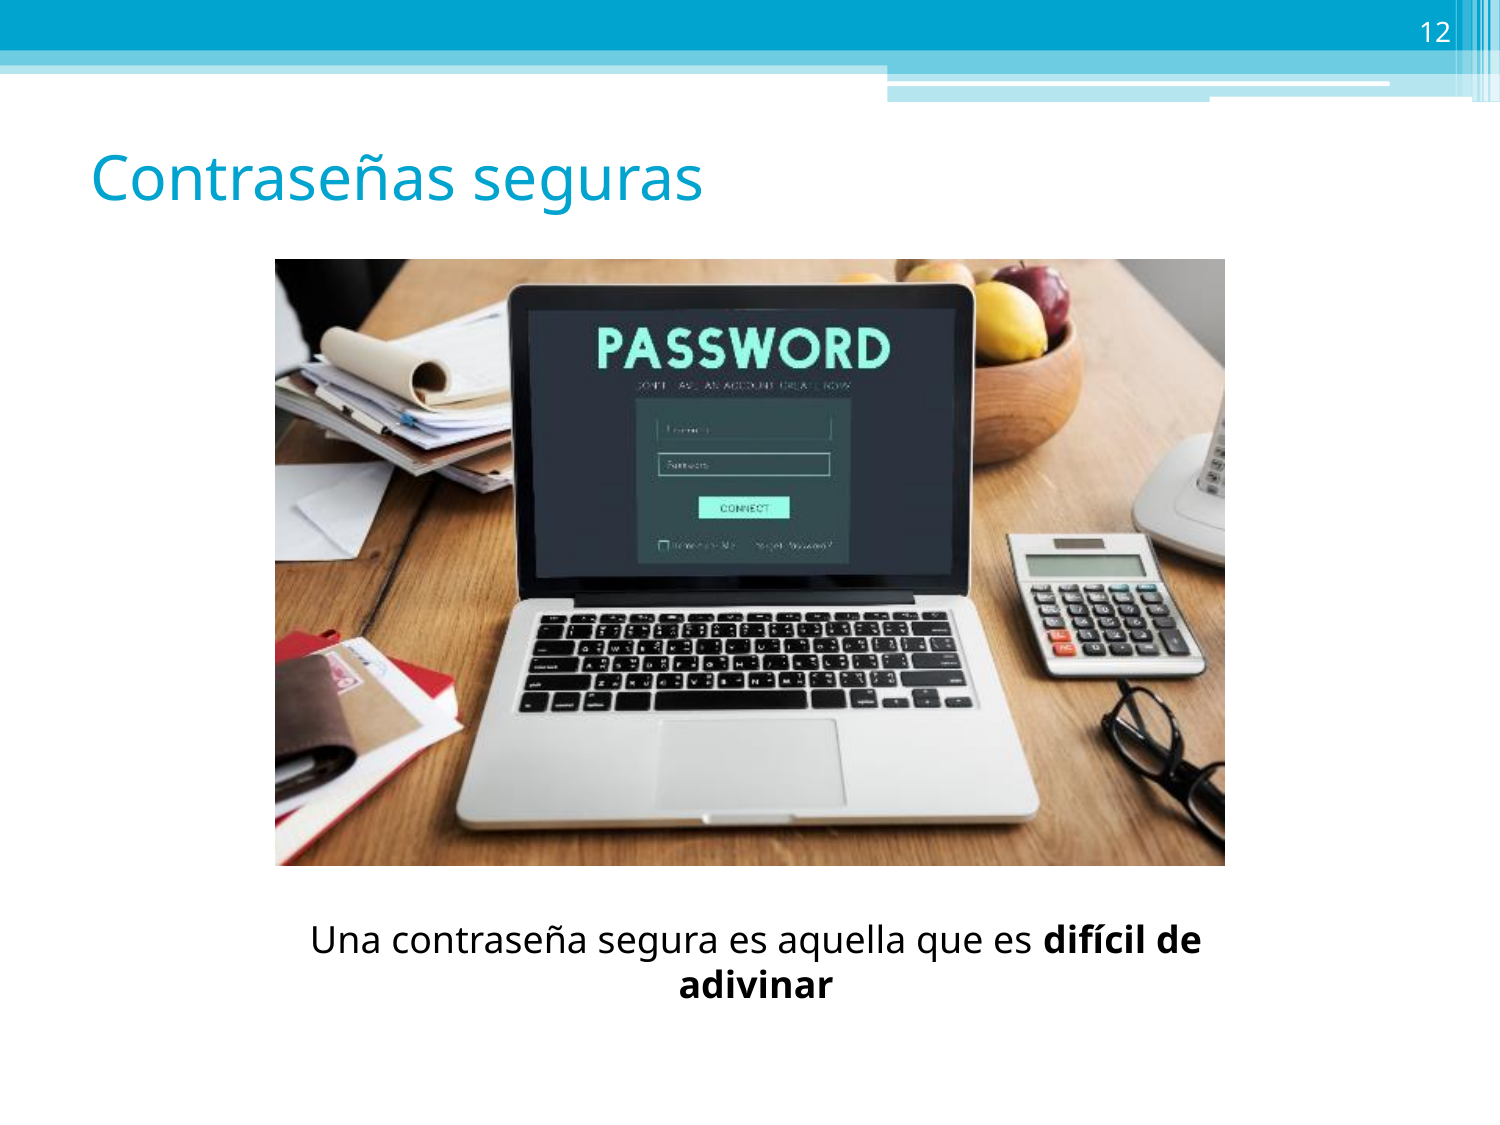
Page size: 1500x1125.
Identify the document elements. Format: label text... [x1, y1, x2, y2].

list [275, 259, 1225, 866]
text_box Una contraseña segura es aquella que es difícil de adivinar [224, 908, 1288, 1014]
title Contraseñas seguras [75, 87, 1425, 263]
slide_number 12 [1340, 0, 1466, 61]
